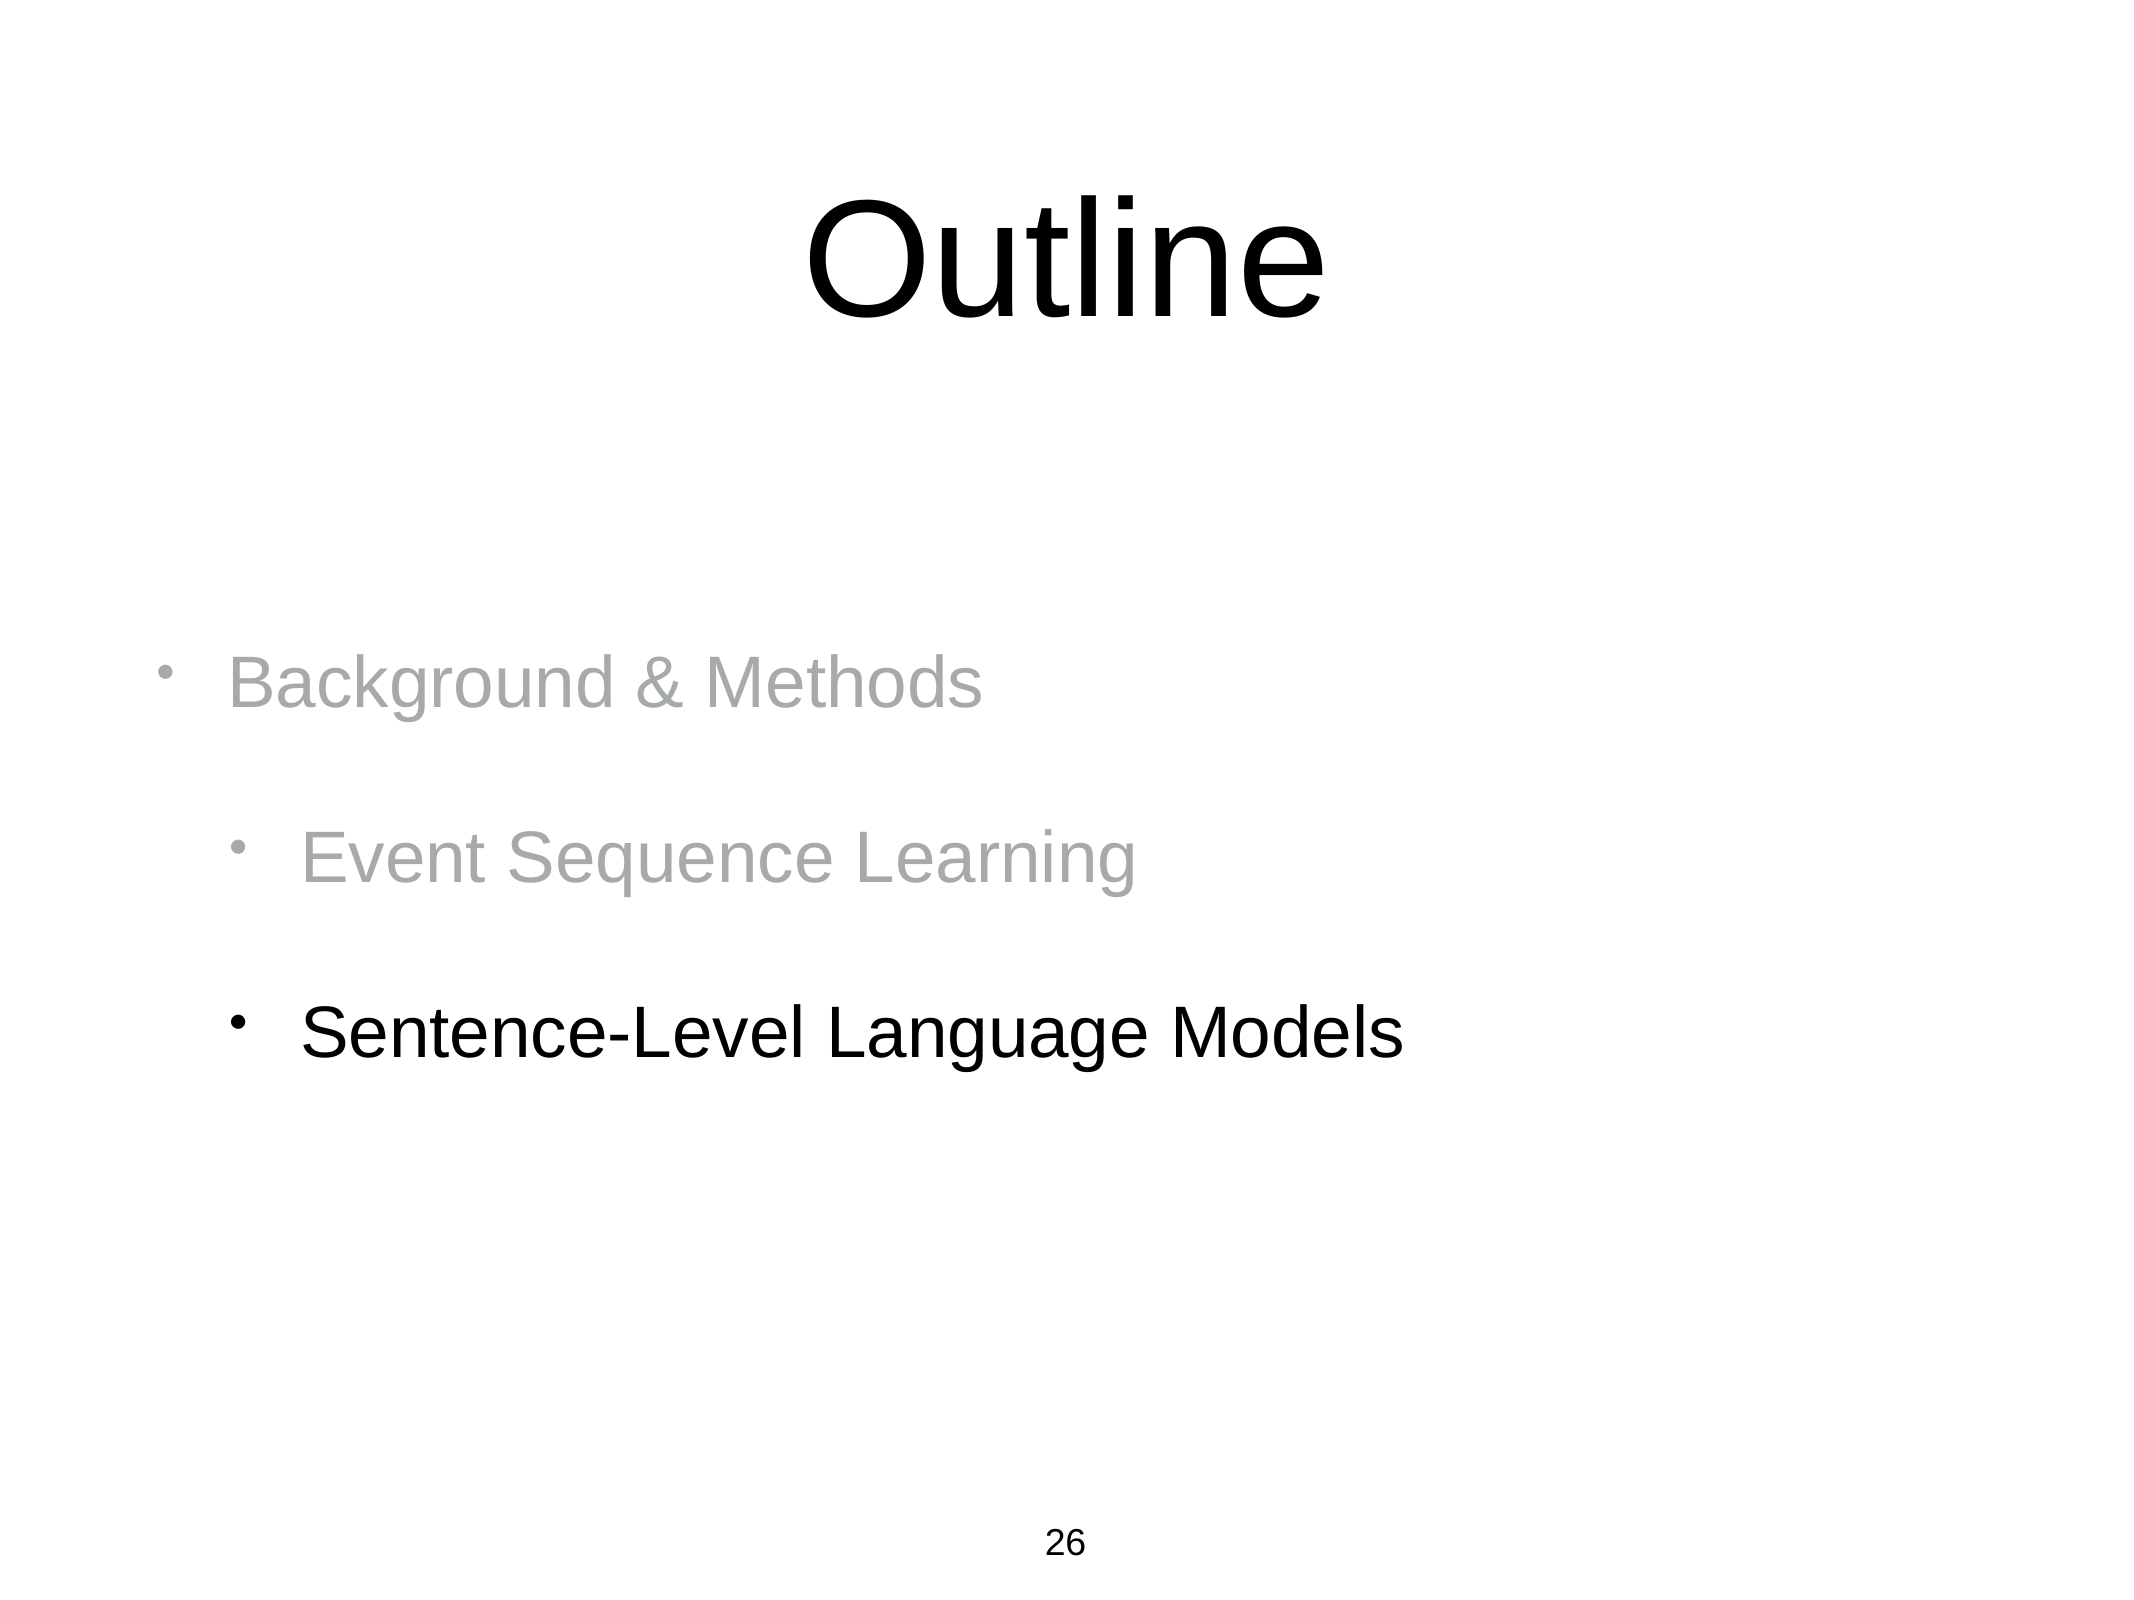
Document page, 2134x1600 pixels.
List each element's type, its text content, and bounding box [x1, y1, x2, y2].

slide_number 26 [1041, 1517, 1090, 1564]
title Outline [155, 72, 1978, 424]
list Background & Methods Event Sequence Learning Sentence-Level Language Models [155, 424, 1978, 1457]
